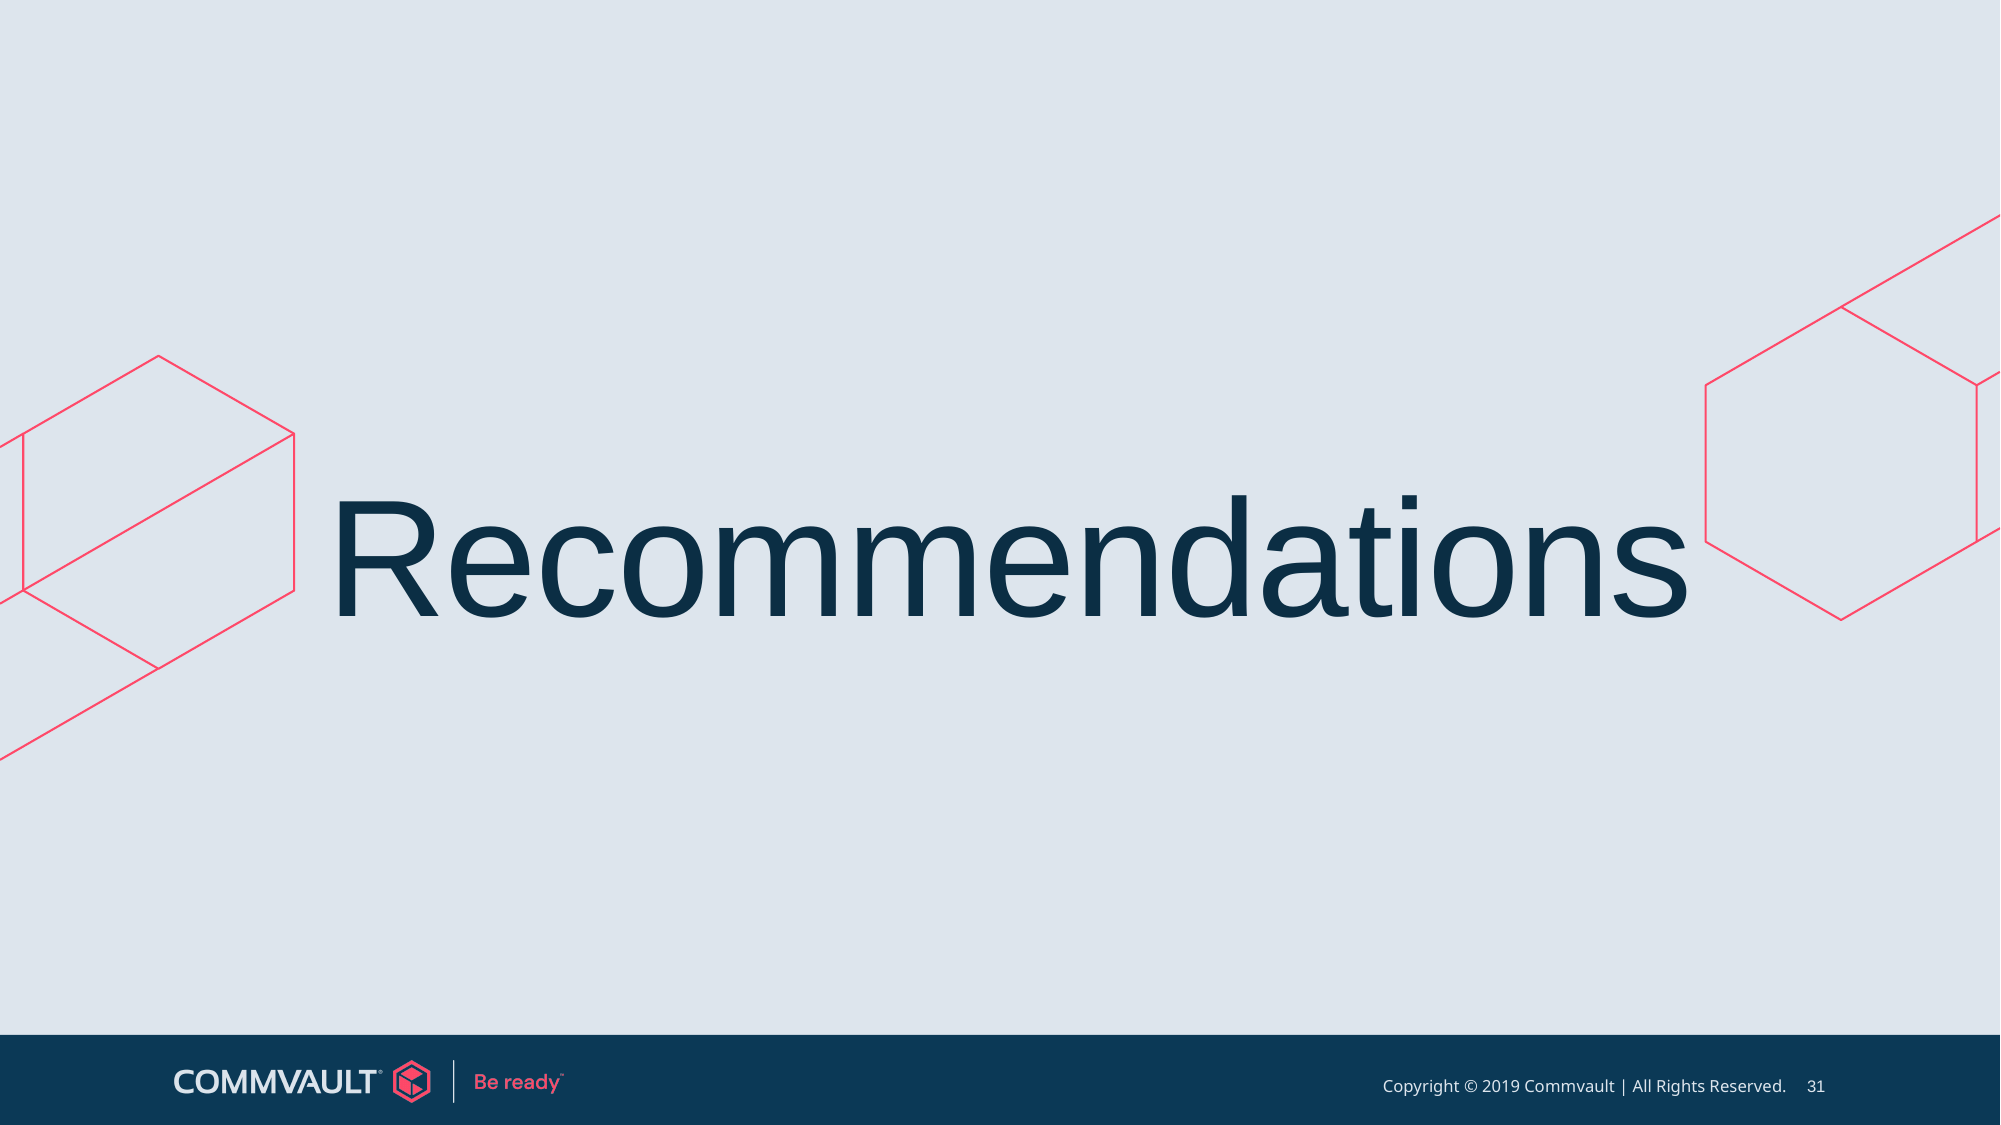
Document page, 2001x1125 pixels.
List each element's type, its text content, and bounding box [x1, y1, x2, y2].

slide_number 31 [1790, 1051, 1826, 1097]
picture [174, 1060, 564, 1103]
title Recommendations [319, 380, 1700, 745]
